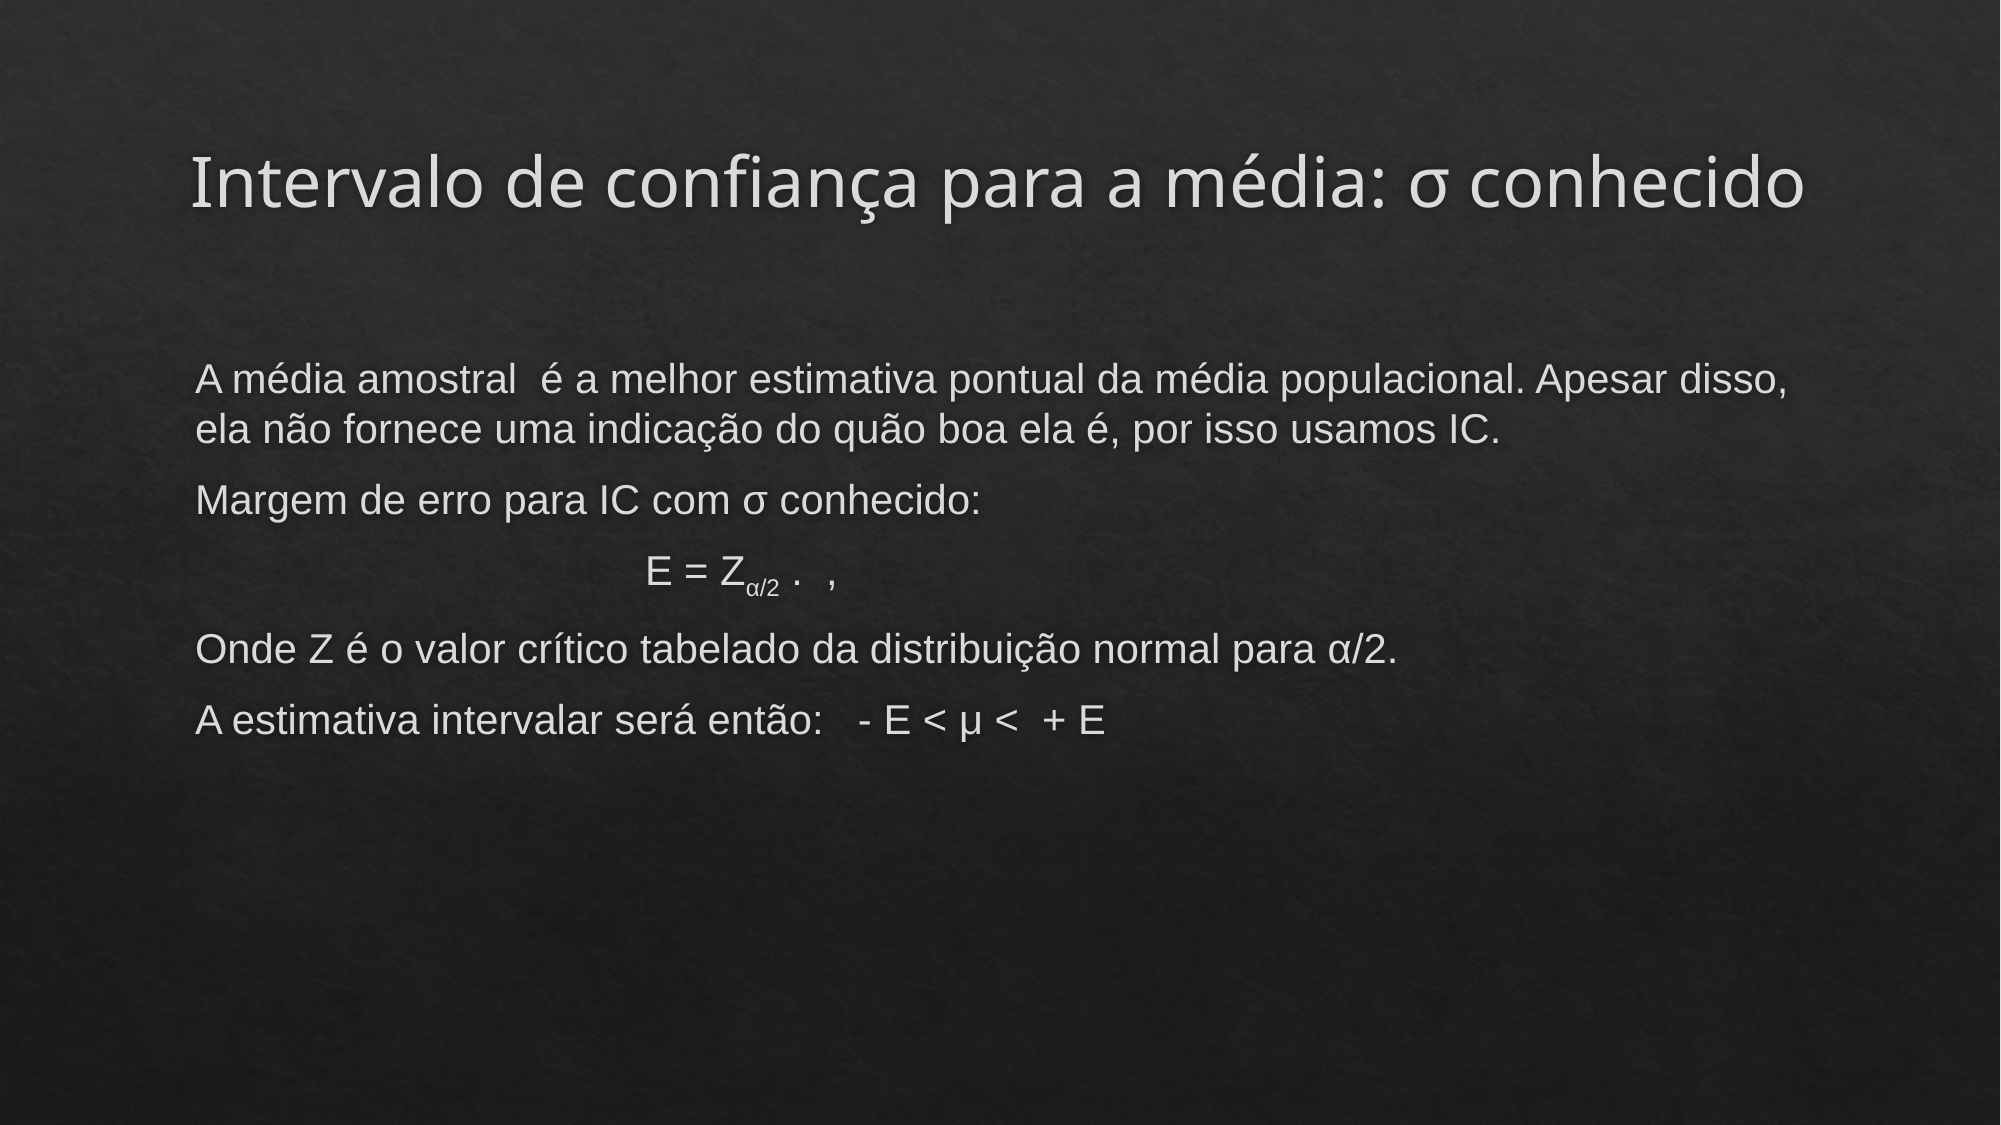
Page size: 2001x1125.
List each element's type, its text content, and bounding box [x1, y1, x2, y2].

title Intervalo de confiança para a média: σ conhecido [149, 99, 1849, 260]
